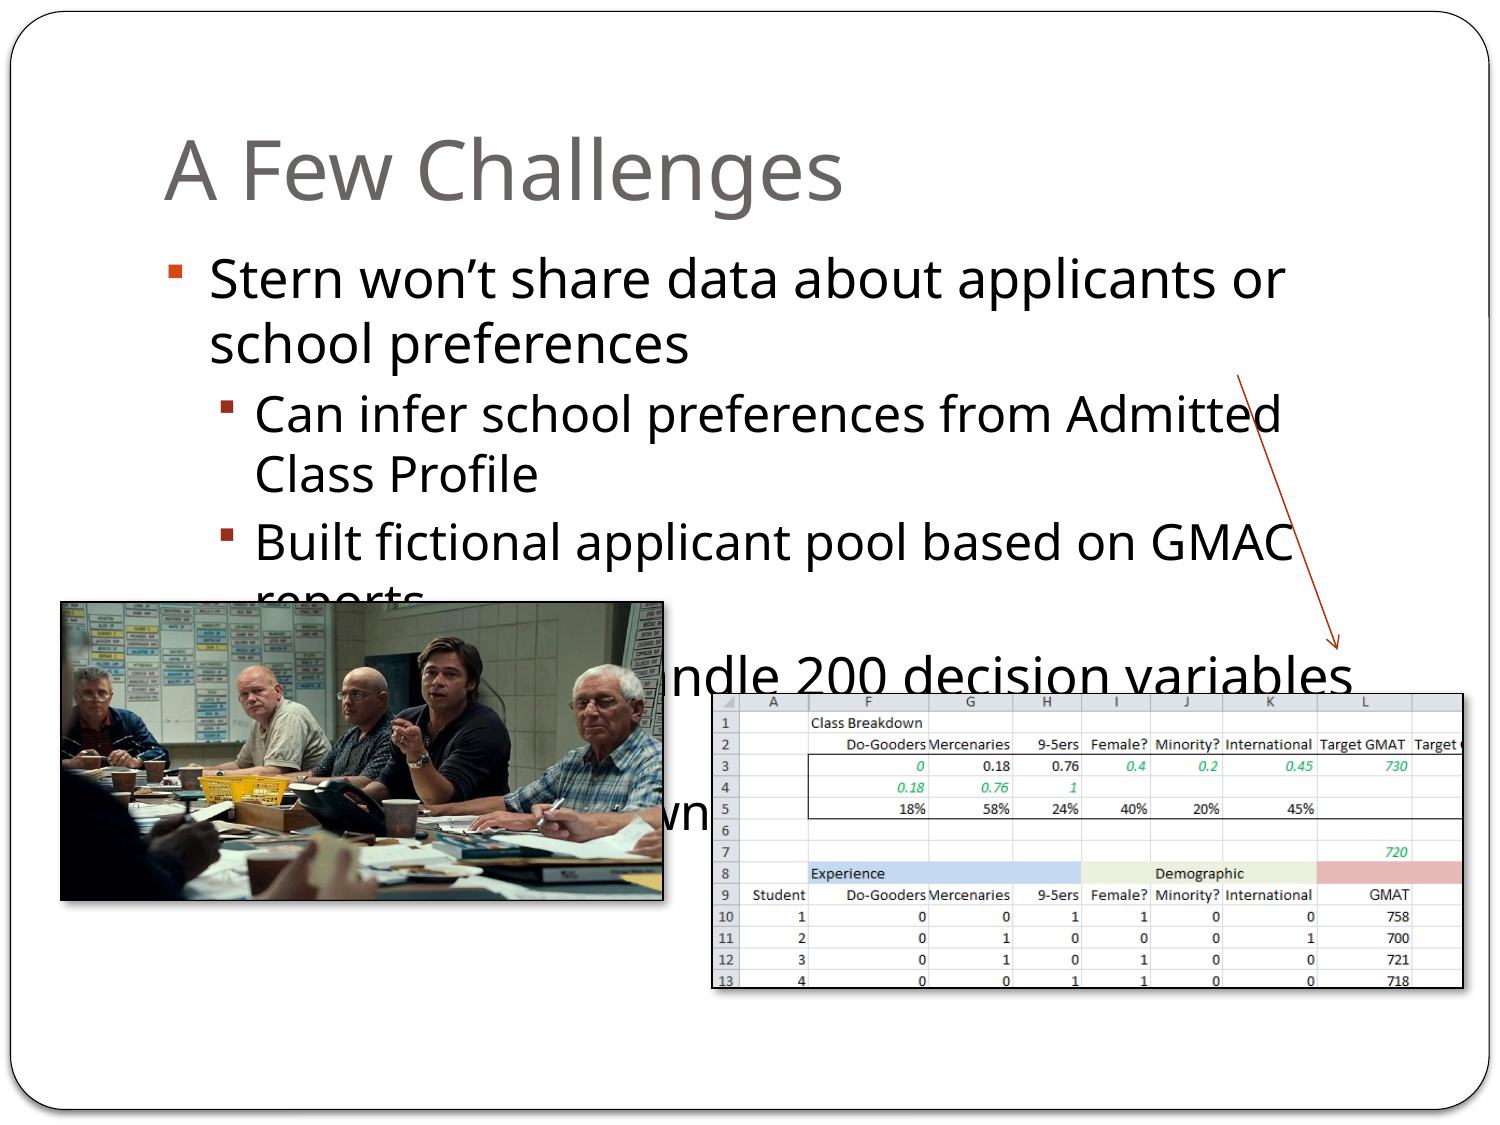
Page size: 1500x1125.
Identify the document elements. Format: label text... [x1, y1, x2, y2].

picture [712, 693, 1463, 988]
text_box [1237, 374, 1338, 651]
list Stern won’t share data about applicants or school preferences Can infer school preferences from Admitted Class Profile Built fictional applicant pool based on GMAC reports Solver can only handle 200 decision variables at a time Scaled model down to maximum offer size of 200 [150, 237, 1425, 988]
picture [61, 602, 663, 901]
title A Few Challenges [150, 45, 1425, 233]
